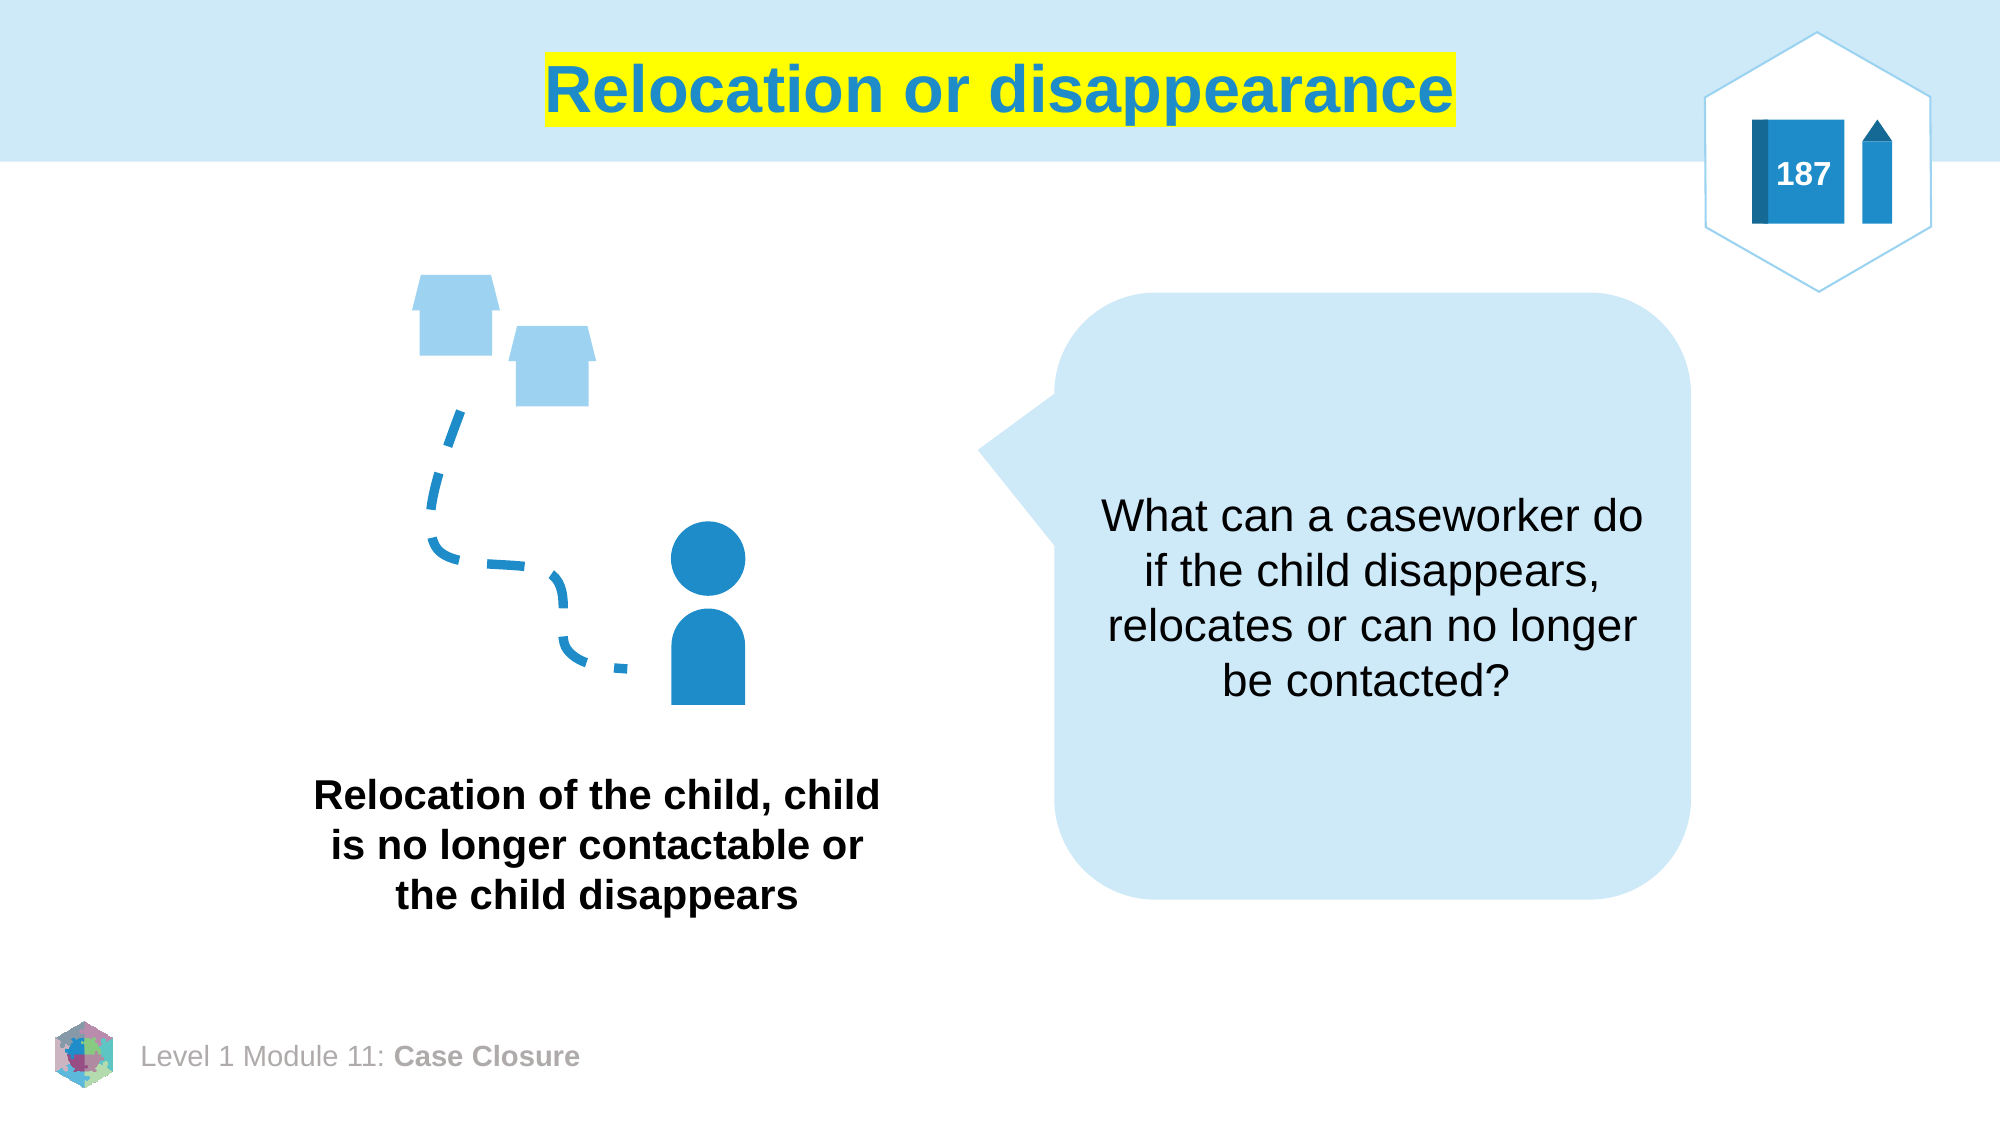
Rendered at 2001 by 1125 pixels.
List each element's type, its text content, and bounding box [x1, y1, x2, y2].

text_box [411, 274, 746, 705]
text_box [1687, 49, 1949, 275]
picture [55, 1021, 113, 1088]
title Relocation or disappearance [137, 19, 1863, 163]
text_box What can a caseworker do if the child disappears, relocates or can no longer be contacted? [976, 291, 1693, 901]
text_box Relocation of the child, child is no longer contactable or the child disappears [294, 760, 901, 926]
